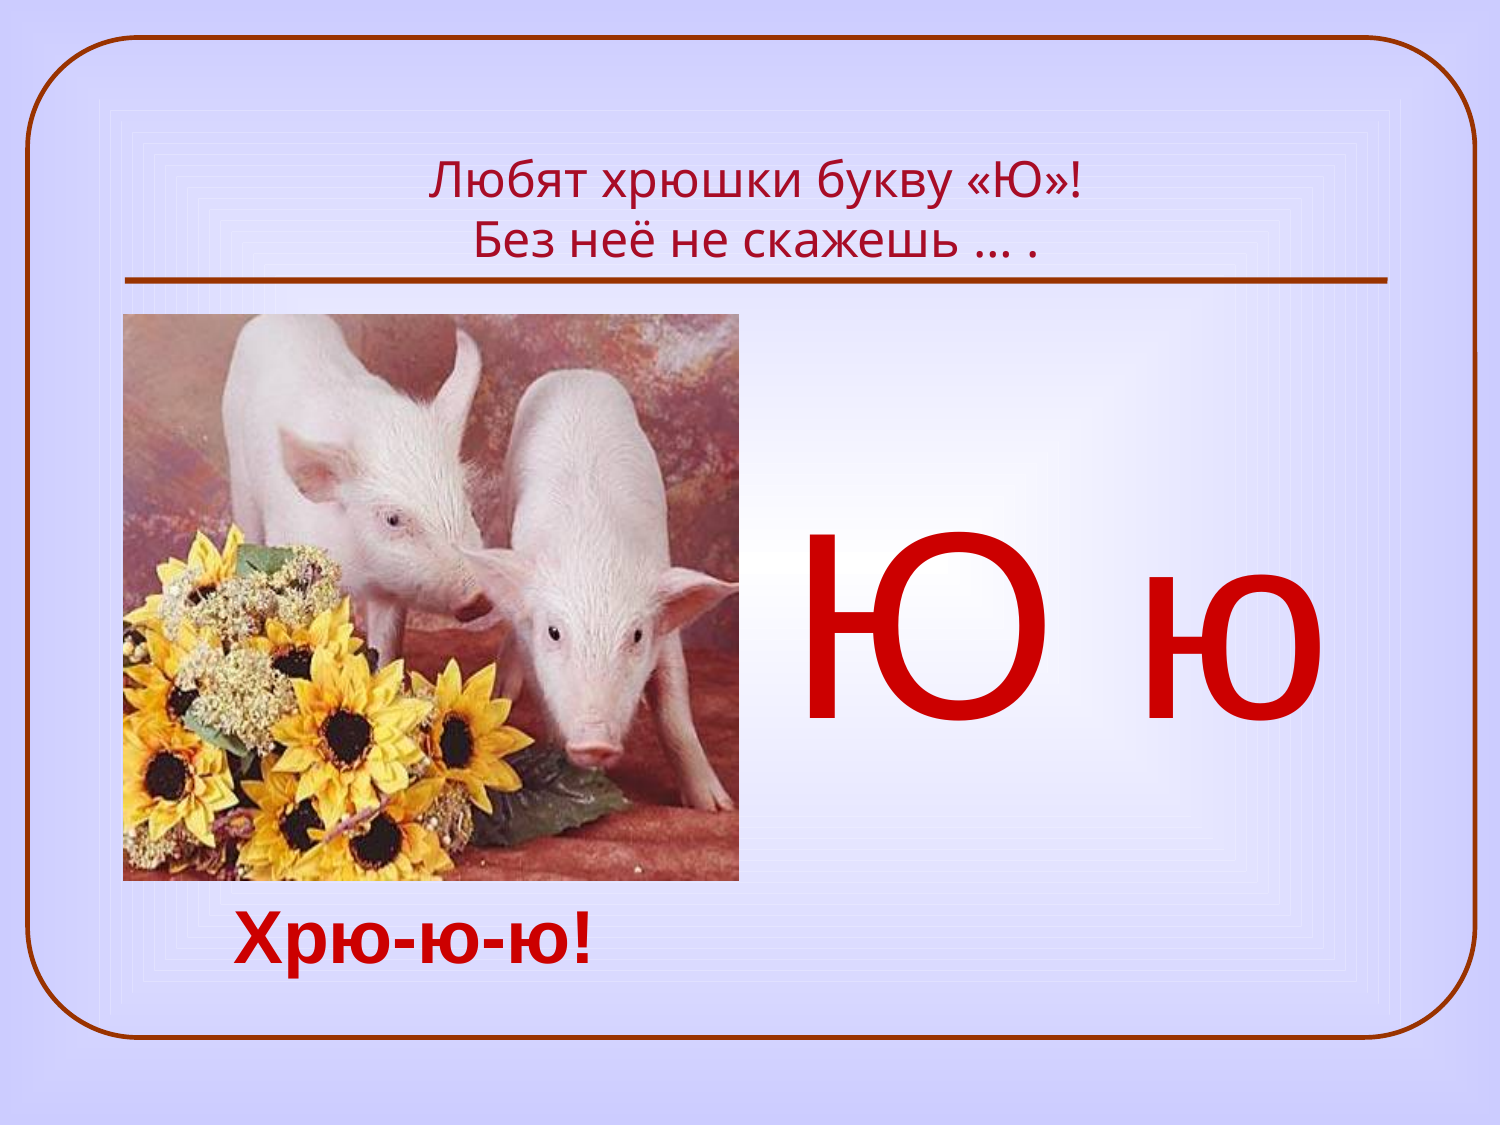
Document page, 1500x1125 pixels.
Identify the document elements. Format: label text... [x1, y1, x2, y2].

title Любят хрюшки букву «Ю»! Без неё не скажешь … . [124, 87, 1388, 276]
list Ю ю [773, 444, 1388, 977]
picture [123, 314, 739, 881]
text_box Хрю-ю-ю! [218, 881, 786, 987]
